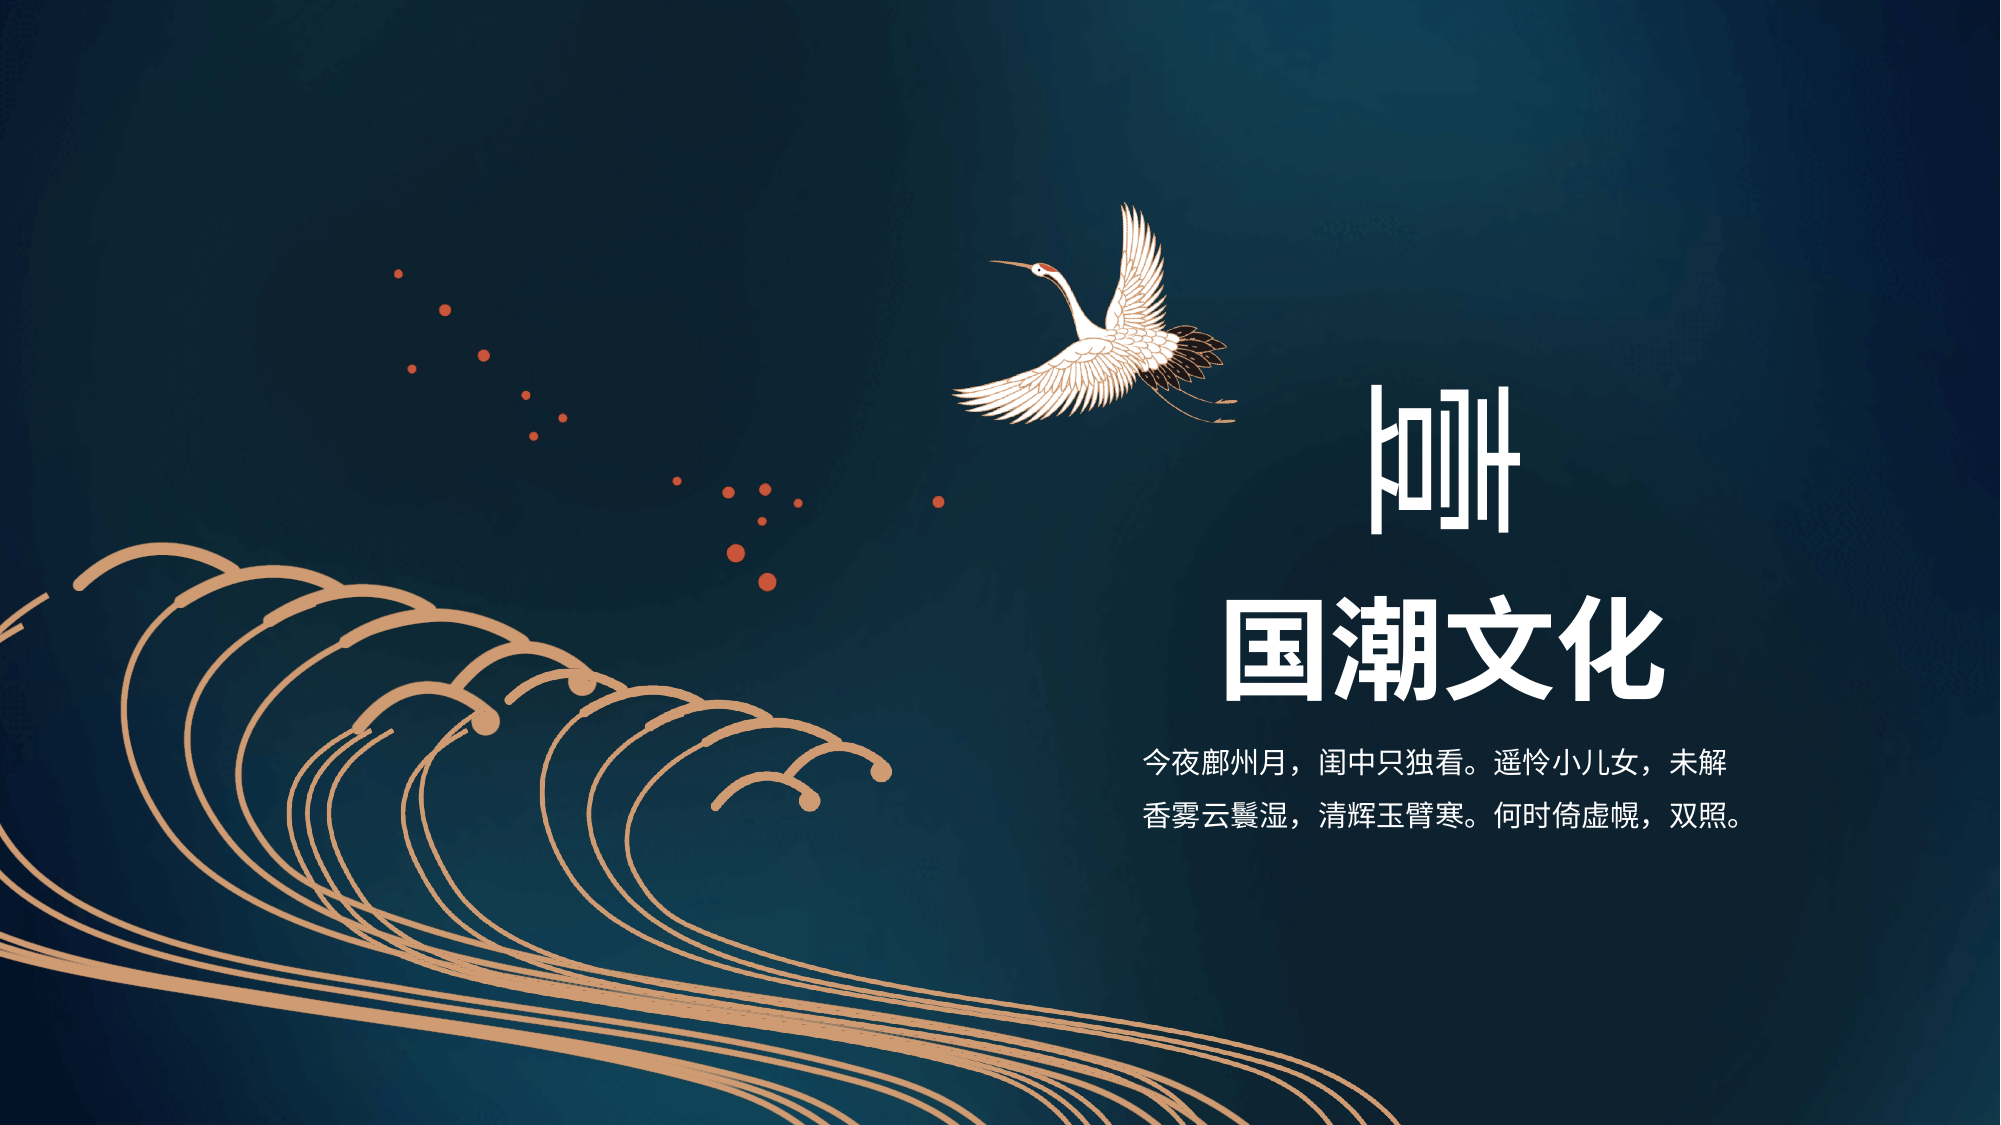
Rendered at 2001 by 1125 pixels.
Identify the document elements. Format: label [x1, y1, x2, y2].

text_box [0, 461, 1460, 1125]
picture [0, 0, 2000, 1125]
